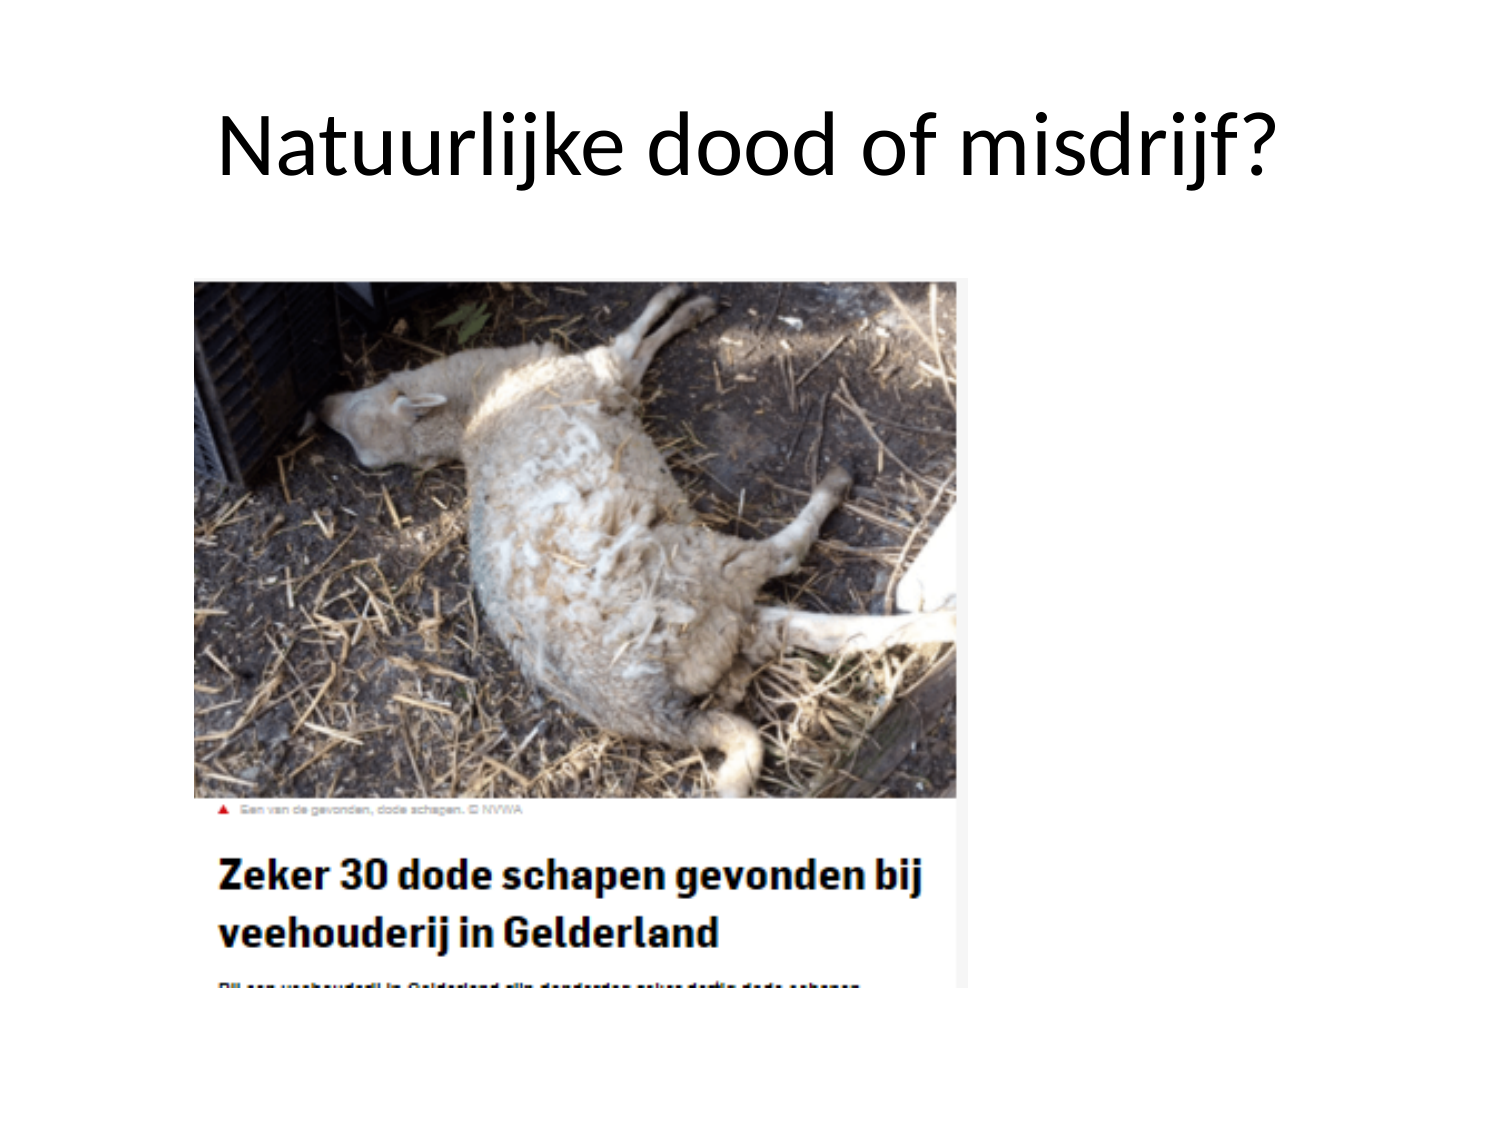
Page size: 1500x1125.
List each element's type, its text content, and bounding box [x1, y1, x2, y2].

title Natuurlijke dood of misdrijf? [75, 45, 1425, 233]
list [194, 278, 968, 988]
